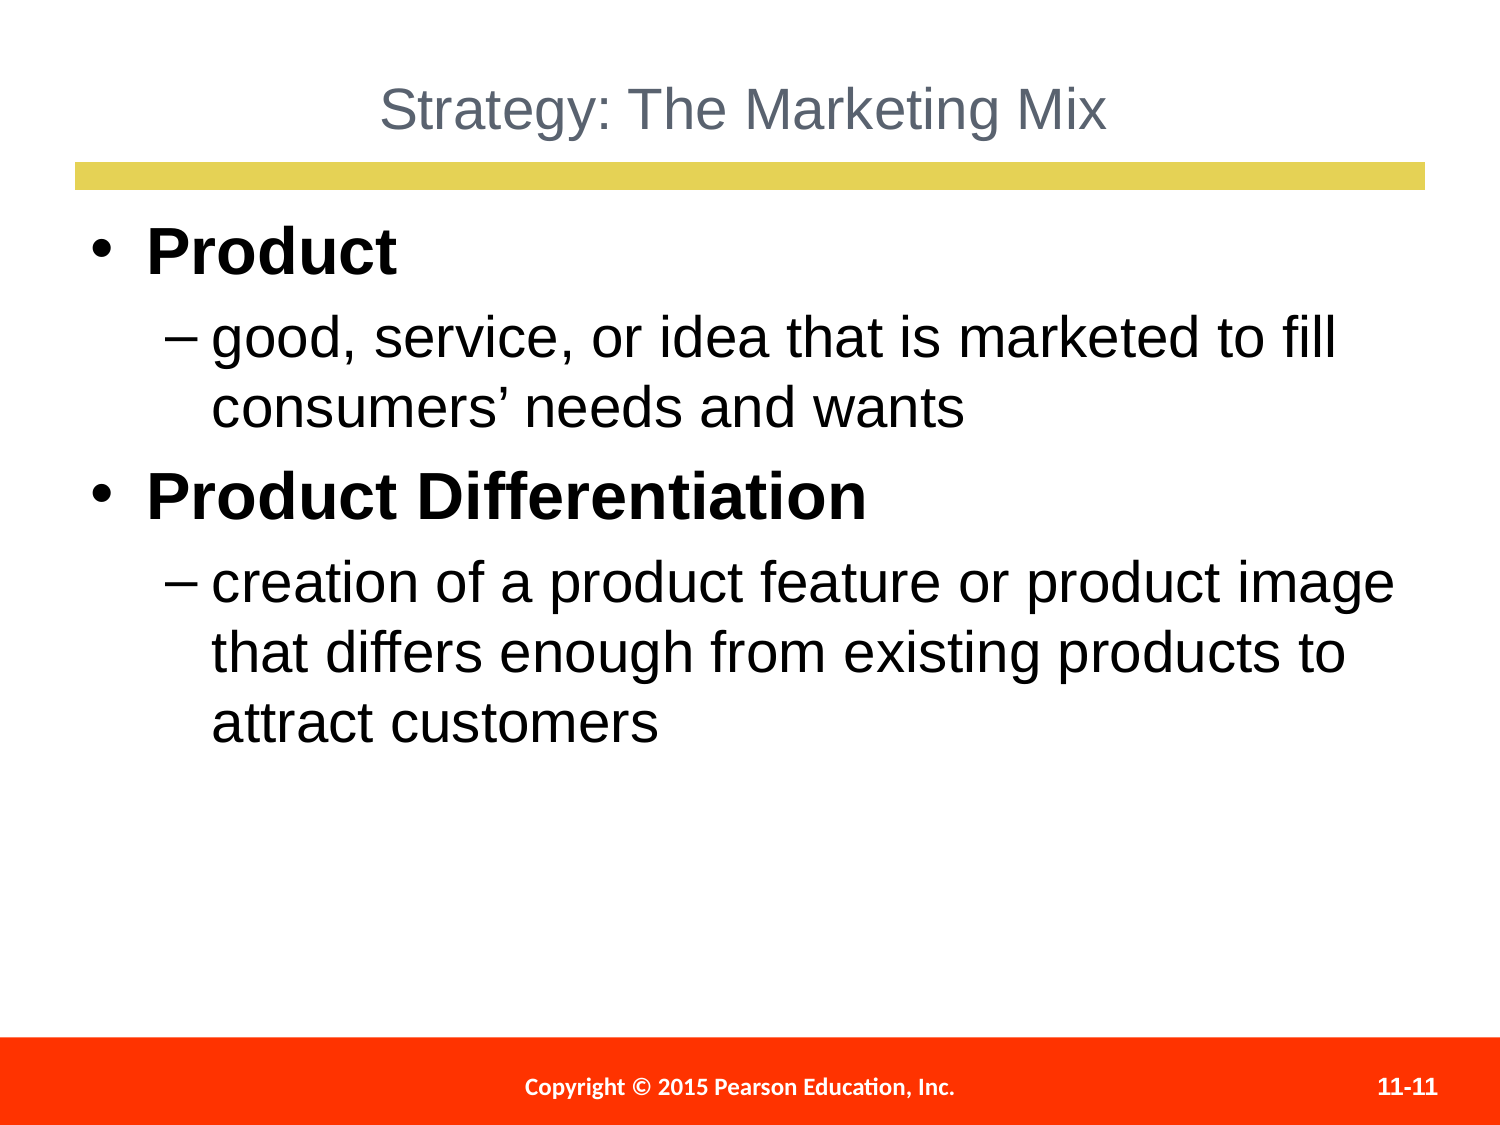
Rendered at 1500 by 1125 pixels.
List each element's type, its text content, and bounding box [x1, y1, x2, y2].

list Product good, service, or idea that is marketed to fill consumers’ needs and wants Product Differentiation creation of a product feature or product image that differs enough from existing products to attract customers [74, 199, 1426, 1006]
title Strategy: The Marketing Mix [49, 12, 1438, 201]
